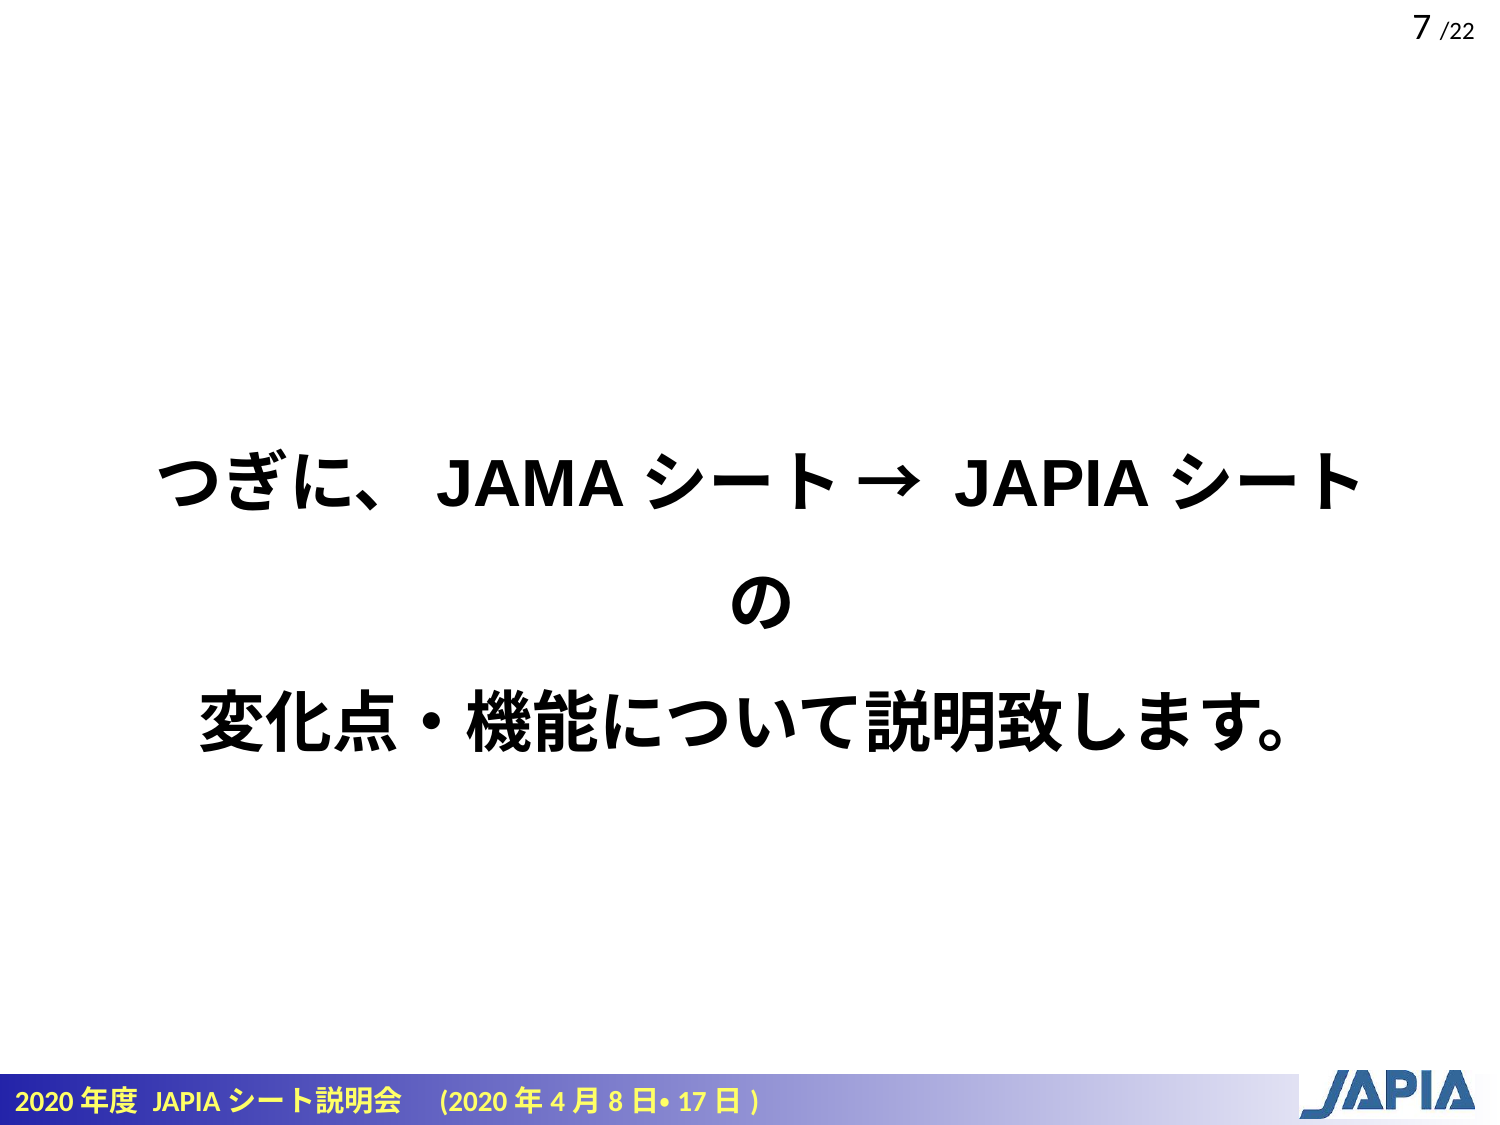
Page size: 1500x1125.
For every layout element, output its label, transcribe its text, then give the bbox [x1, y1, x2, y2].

text_box つぎに、JAMAシート → JAPIAシートの 変化点・機能について説明致します。 [123, 392, 1400, 768]
picture [1299, 1070, 1475, 1119]
